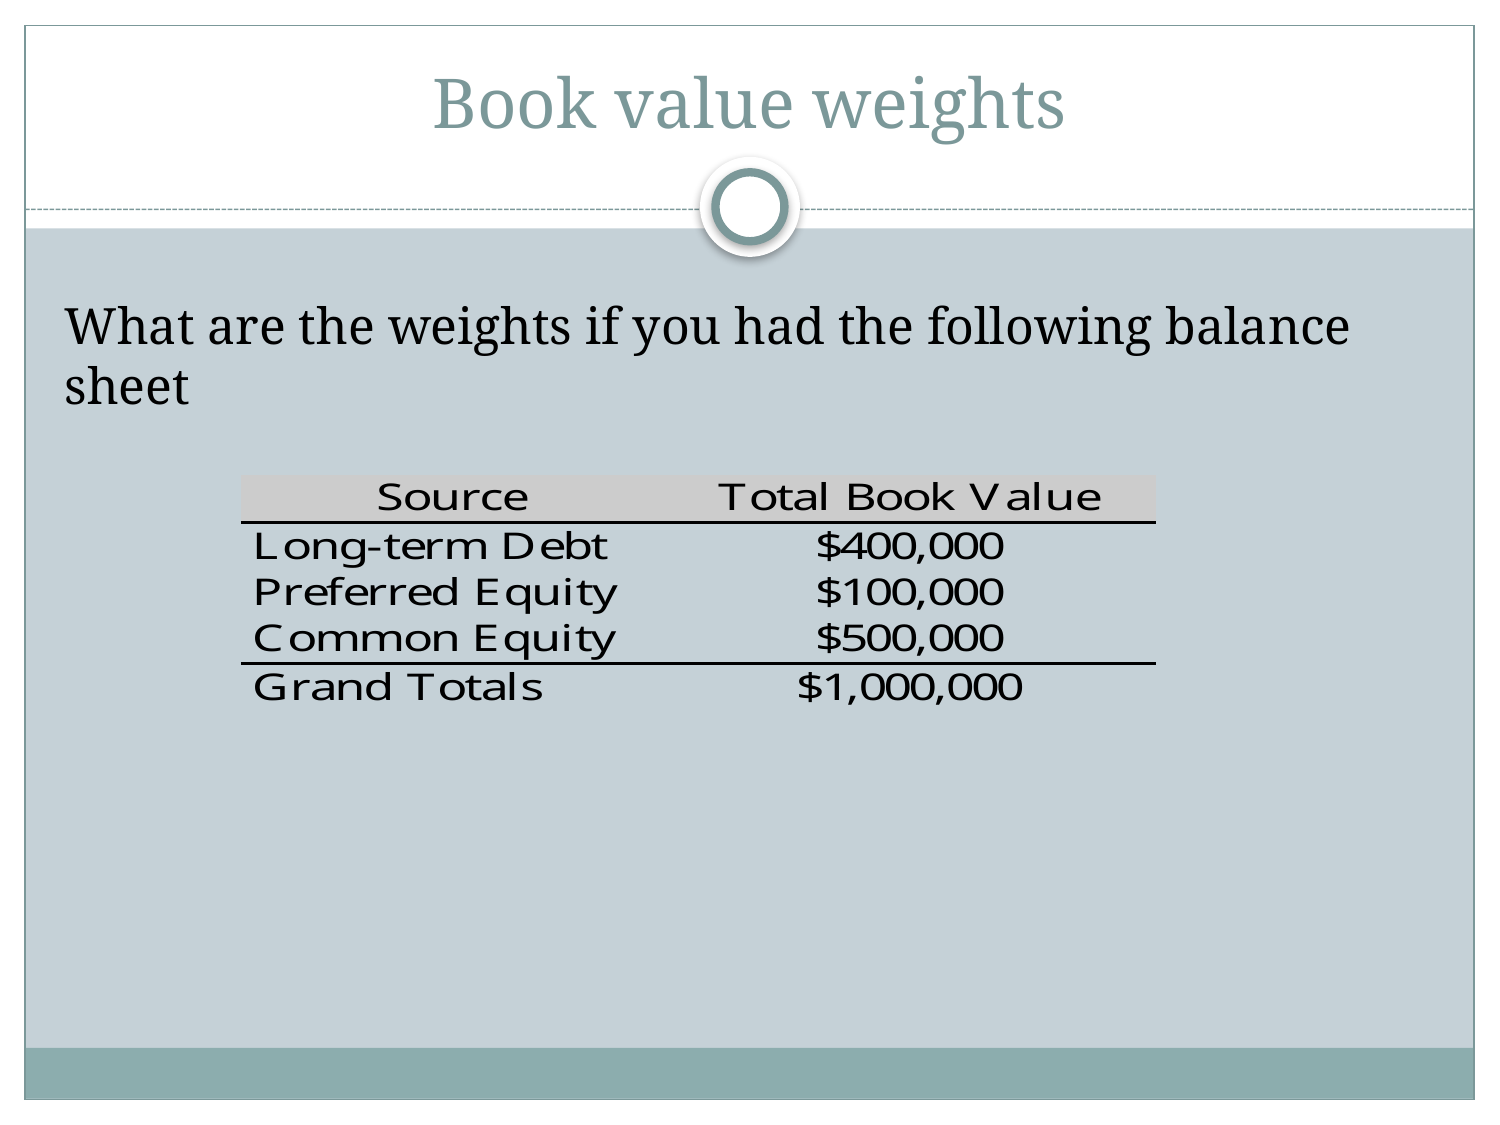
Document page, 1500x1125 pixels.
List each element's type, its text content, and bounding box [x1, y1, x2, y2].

title Book value weights [49, 24, 1450, 150]
text_box What are the weights if you had the following balance sheet [49, 287, 1413, 423]
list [223, 474, 1271, 942]
